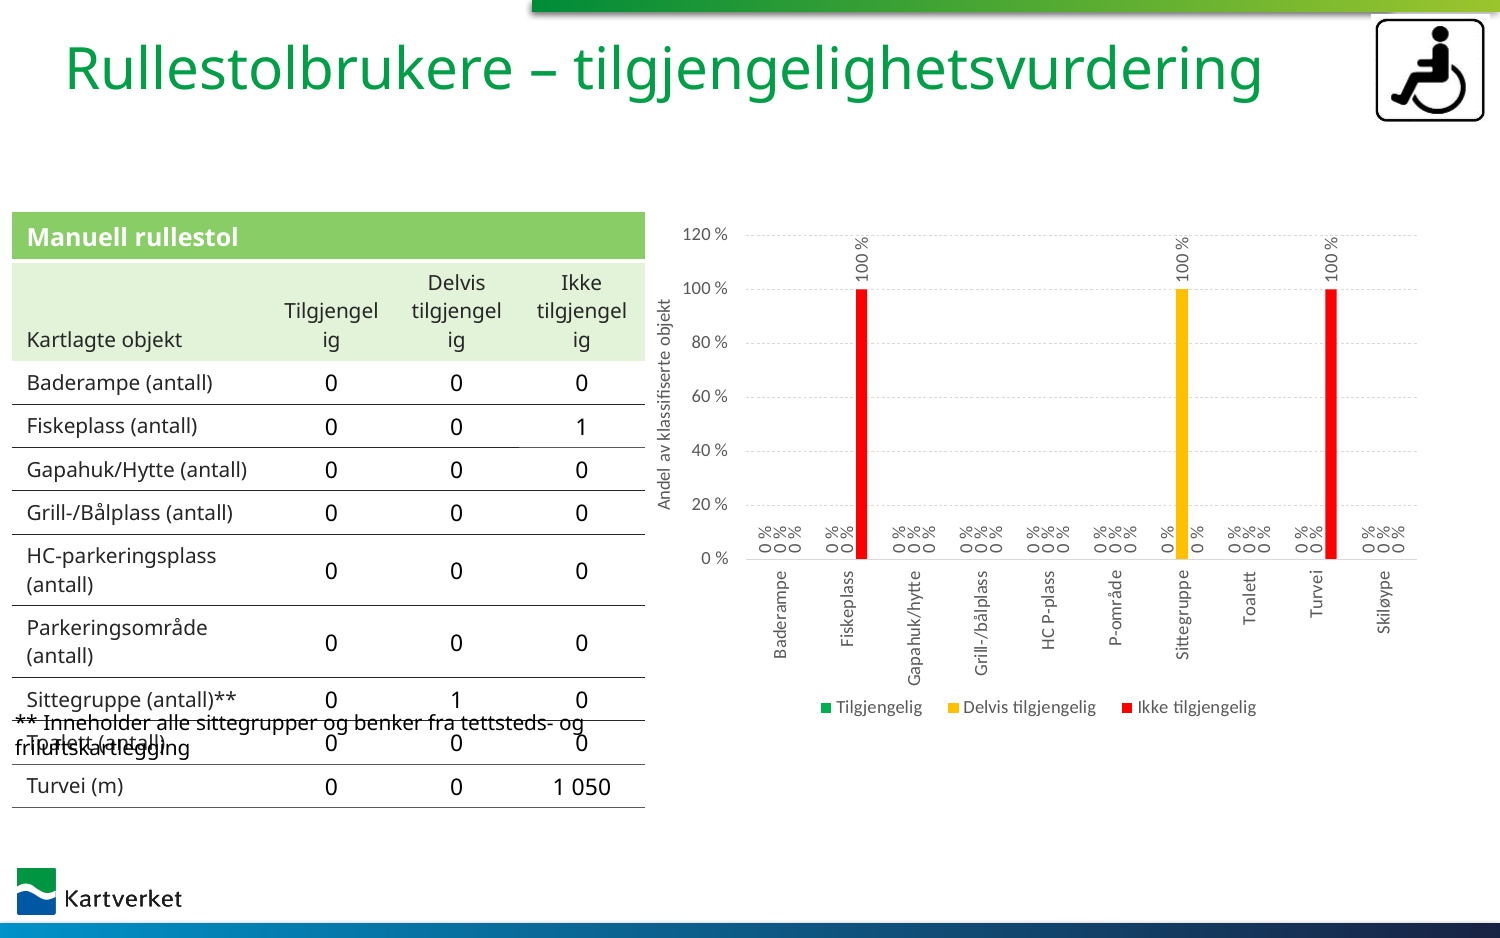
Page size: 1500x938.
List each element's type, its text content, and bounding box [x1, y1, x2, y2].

table_cell HC-parkeringsplass (antall) [12, 535, 269, 605]
table_cell 1 050 [519, 768, 645, 807]
table_cell 0 [269, 405, 394, 447]
table_cell 0 [394, 535, 519, 605]
table_cell 0 [394, 491, 519, 534]
table_cell Turvei (m) [12, 768, 269, 807]
table_cell 0 [394, 768, 519, 807]
text_box ** Inneholder alle sittegrupper og benker fra tettsteds- og friluftskartlegging [0, 702, 745, 768]
table_cell 0 [269, 491, 394, 534]
table_cell Gapahuk/Hytte (antall) [12, 448, 269, 490]
table_cell Kartlagte objekt [12, 263, 269, 361]
table_cell 0 [519, 448, 638, 490]
table_cell 0 [519, 361, 638, 404]
table_cell 0 [519, 606, 638, 677]
table_cell 1 [394, 678, 519, 702]
picture [1371, 13, 1491, 127]
text_box Rullestolbrukere – tilgjengelighetsvurdering [49, 12, 1372, 109]
table_cell 0 [394, 405, 519, 447]
table_cell Delvis tilgjengelig [394, 263, 519, 361]
table_cell 0 [269, 768, 394, 807]
picture [643, 218, 1427, 728]
table_cell 0 [269, 606, 394, 677]
table_cell Grill-/Bålplass (antall) [12, 491, 269, 534]
table_cell Fiskeplass (antall) [12, 405, 269, 447]
table_cell 0 [269, 448, 394, 490]
table_cell 0 [519, 491, 638, 534]
table_cell 0 [269, 361, 394, 404]
table_cell 0 [269, 535, 394, 605]
table_cell 0 [394, 361, 519, 404]
table_cell 0 [519, 678, 638, 702]
table_cell Sittegruppe (antall)** [12, 678, 269, 702]
table_cell 1 [519, 405, 638, 447]
table_cell Ikke tilgjengelig [519, 263, 638, 361]
table_header Manuell rullestol [12, 212, 645, 259]
table_cell 0 [394, 448, 519, 490]
table_cell Baderampe (antall) [12, 361, 269, 404]
table_cell 0 [269, 678, 394, 702]
table_cell Parkeringsområde (antall) [12, 606, 269, 677]
table_cell 0 [519, 535, 638, 605]
table_cell Tilgjengelig [269, 263, 394, 361]
table_cell 0 [394, 606, 519, 677]
